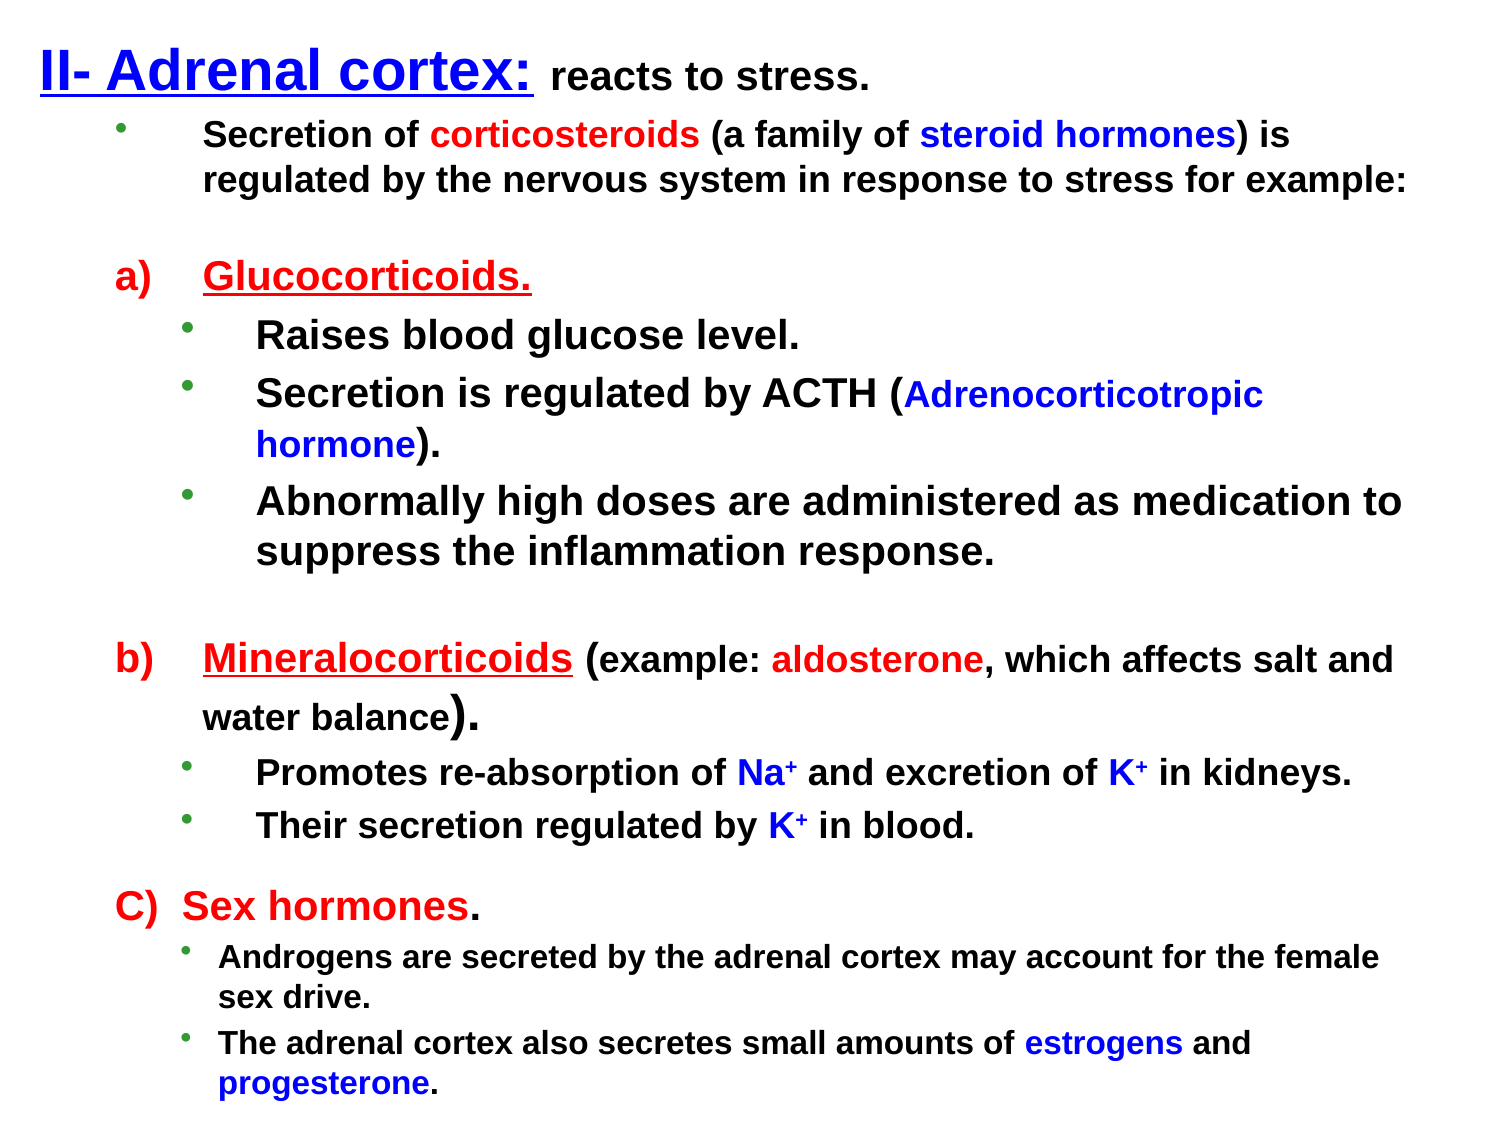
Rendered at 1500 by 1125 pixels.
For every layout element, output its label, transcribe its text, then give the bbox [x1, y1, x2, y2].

list II- Adrenal cortex: reacts to stress. Secretion of corticosteroids (a family of steroid hormones) is regulated by the nervous system in response to stress for example: Glucocorticoids. Raises blood glucose level. Secretion is regulated by ACTH (Adrenocorticotropic hormone). Abnormally high doses are administered as medication to suppress the inflammation response. Mineralocorticoids (example: aldosterone, which affects salt and water balance). Promotes re-absorption of Na+ and excretion of K+ in kidneys. Their secretion regulated by K+ in blood. [24, 24, 1463, 854]
text_box C) Sex hormones. Androgens are secreted by the adrenal cortex may account for the female sex drive. The adrenal cortex also secretes small amounts of estrogens and progesterone. [24, 870, 1400, 1109]
text_box [212, 762, 1325, 800]
